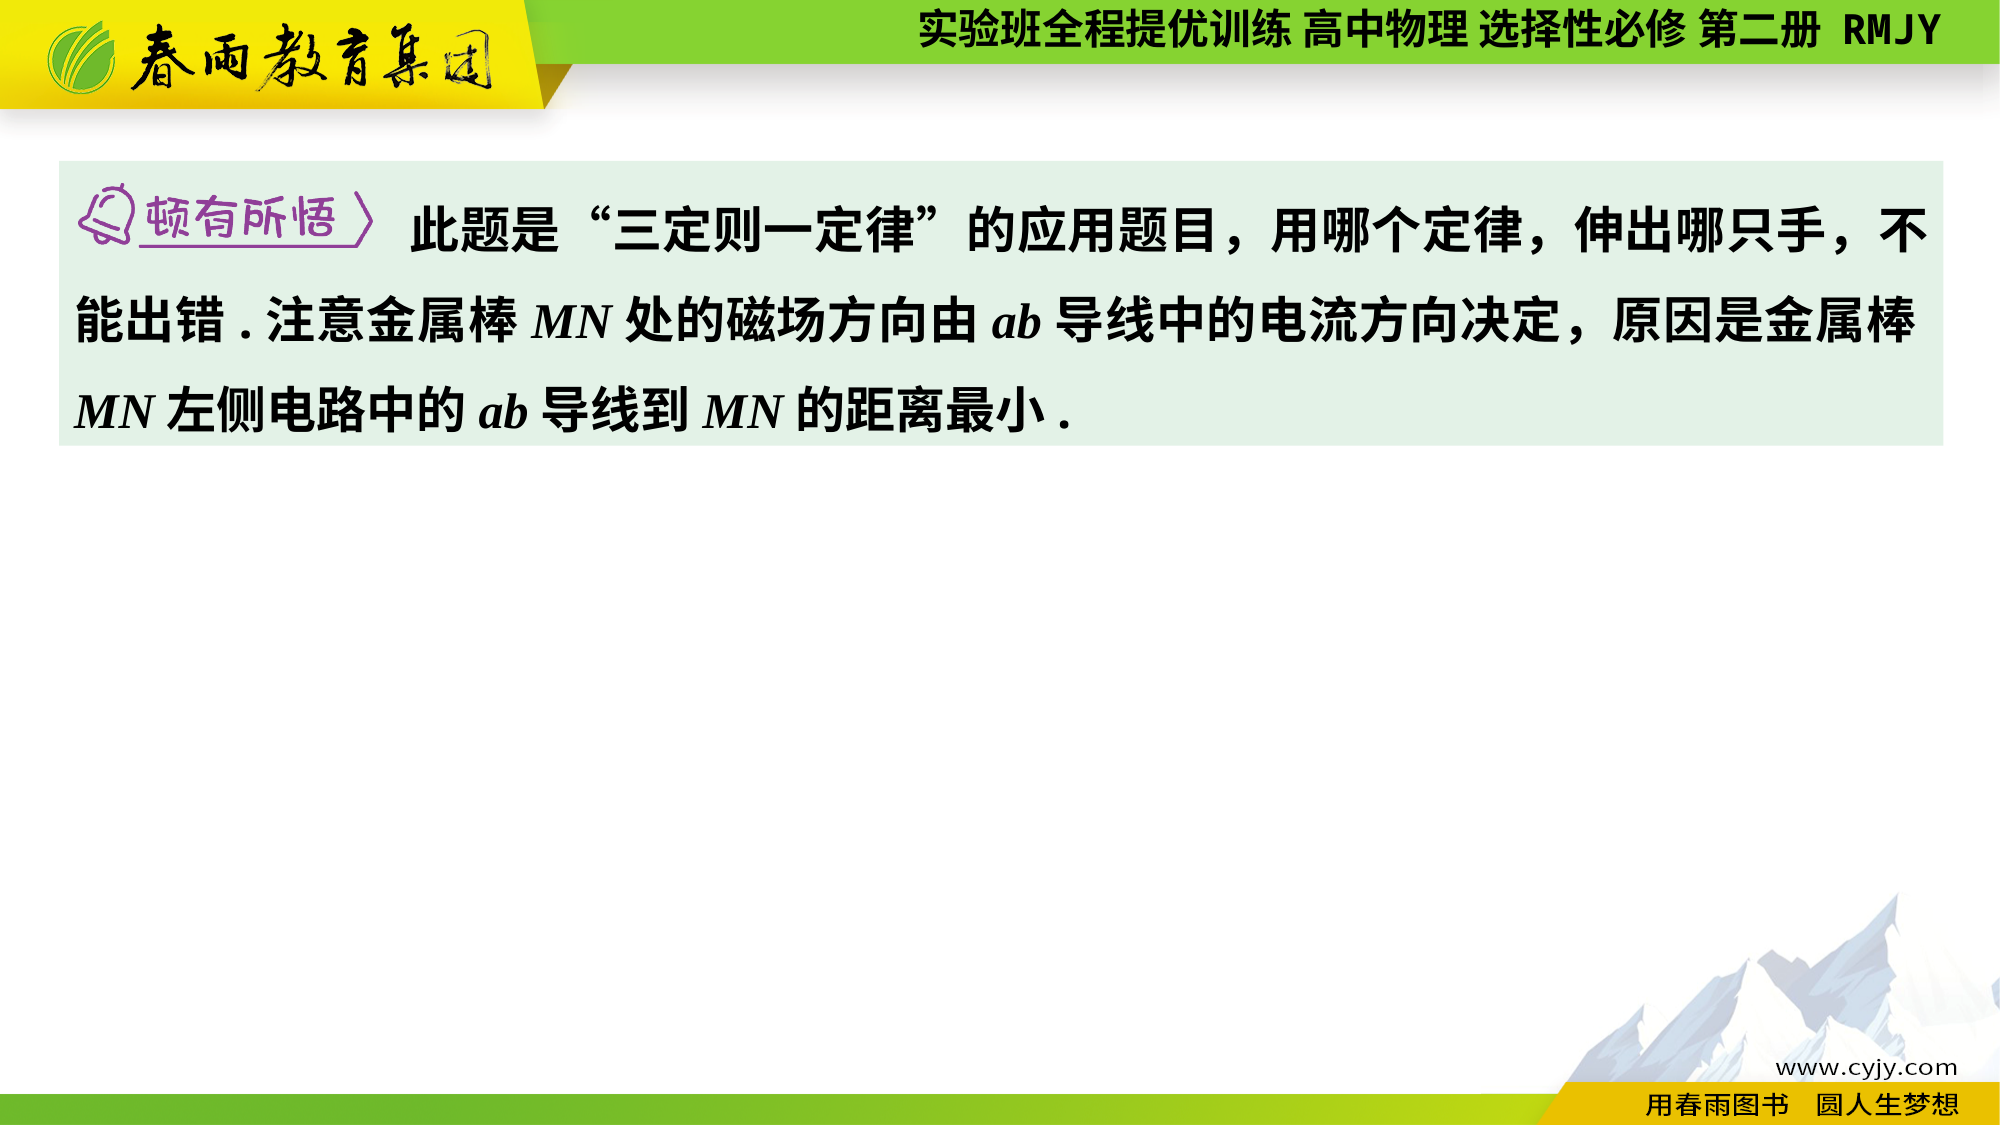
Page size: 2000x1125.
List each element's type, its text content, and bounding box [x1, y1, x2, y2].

picture [0, 0, 2000, 1125]
text_box 此题是“三定则一定律”的应用题目，用哪个定律，伸出哪只手，不能出错.注意金属棒MN处的磁场方向由ab导线中的电流方向决定，原因是金属棒MN左侧电路中的ab导线到MN的距离最小. [59, 160, 1944, 446]
